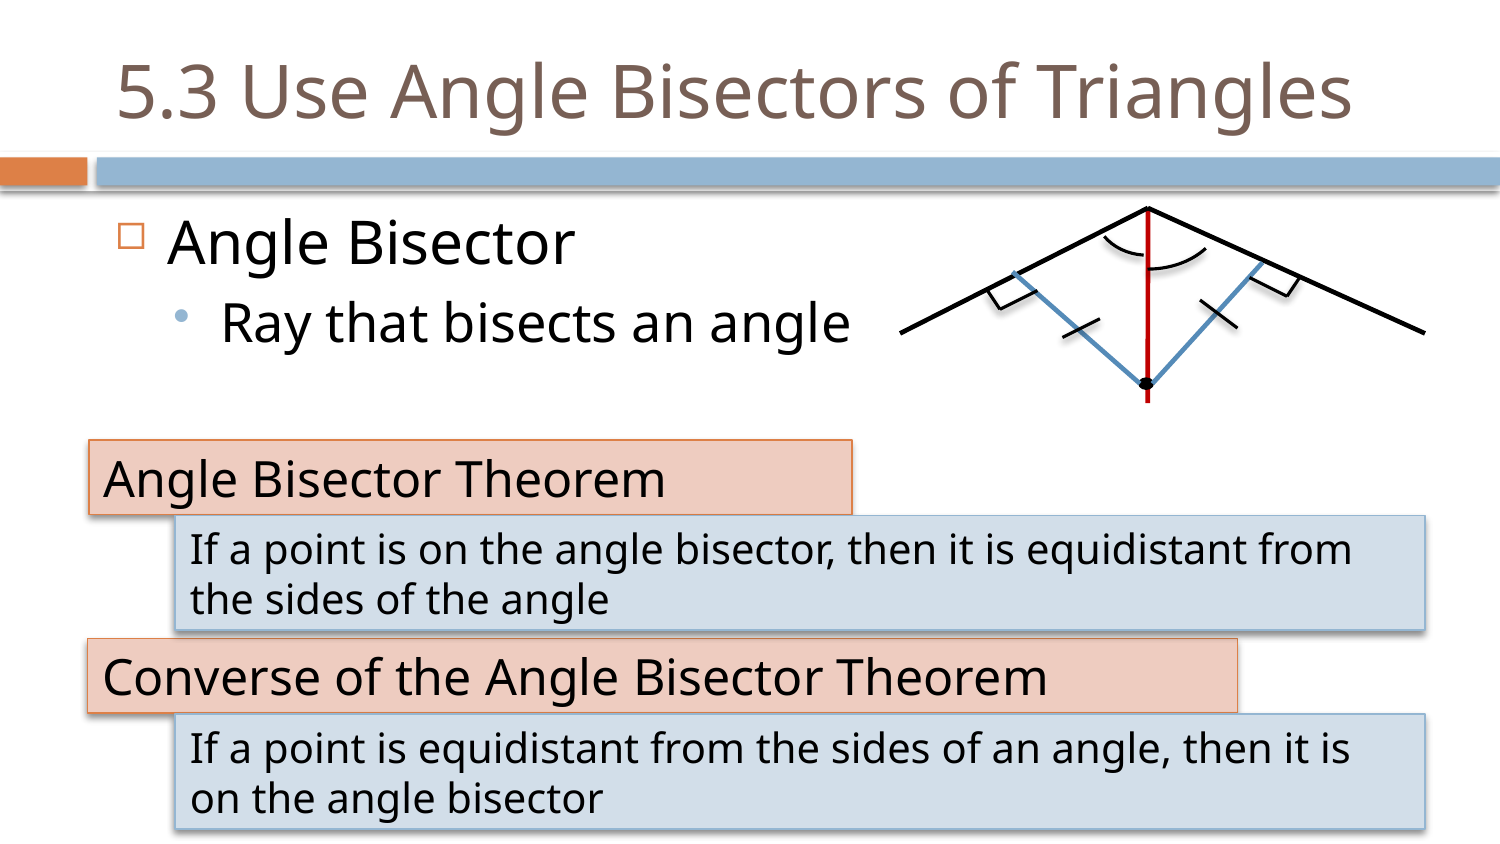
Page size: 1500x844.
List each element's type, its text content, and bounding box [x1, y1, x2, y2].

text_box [1204, 295, 1233, 334]
text_box Converse of the Angle Bisector Theorem [87, 638, 1238, 714]
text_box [1012, 271, 1141, 384]
text_box [1143, 377, 1147, 390]
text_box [984, 293, 1004, 307]
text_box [1062, 318, 1101, 338]
text_box Angle Bisector Theorem [88, 439, 853, 515]
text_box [899, 207, 1146, 334]
text_box If a point is equidistant from the sides of an angle, then it is on the angle bisector [174, 713, 1426, 830]
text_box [999, 290, 1038, 310]
title 5.3 Use Angle Bisectors of Triangles [100, 28, 1438, 150]
list Angle Bisector Ray that bisects an angle [100, 196, 1438, 750]
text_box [1249, 277, 1300, 297]
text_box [1147, 207, 1426, 334]
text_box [1152, 262, 1263, 384]
text_box If a point is on the angle bisector, then it is equidistant from the sides of the angle [174, 515, 1426, 631]
